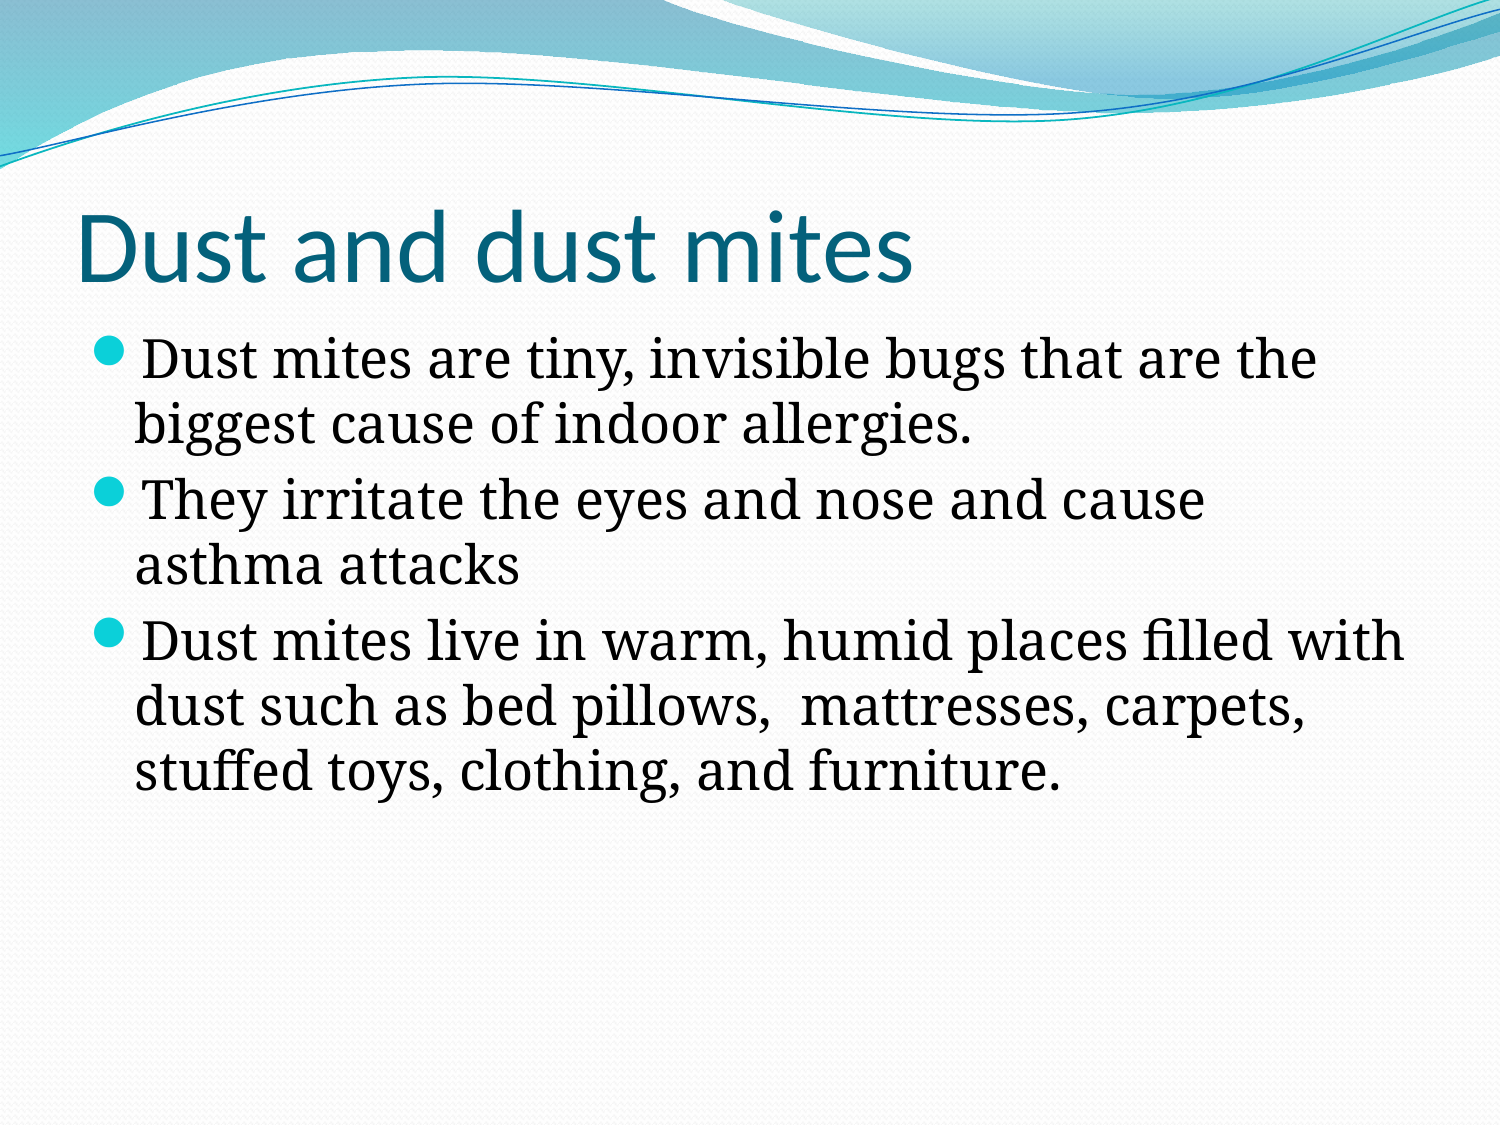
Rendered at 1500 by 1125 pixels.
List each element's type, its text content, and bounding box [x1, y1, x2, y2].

list Dust mites are tiny, invisible bugs that are the biggest cause of indoor allergies. They irritate the eyes and nose and cause asthma attacks Dust mites live in warm, humid places filled with dust such as bed pillows, mattresses, carpets, stuffed toys, clothing, and furniture. [75, 317, 1425, 1038]
title Dust and dust mites [75, 115, 1425, 303]
